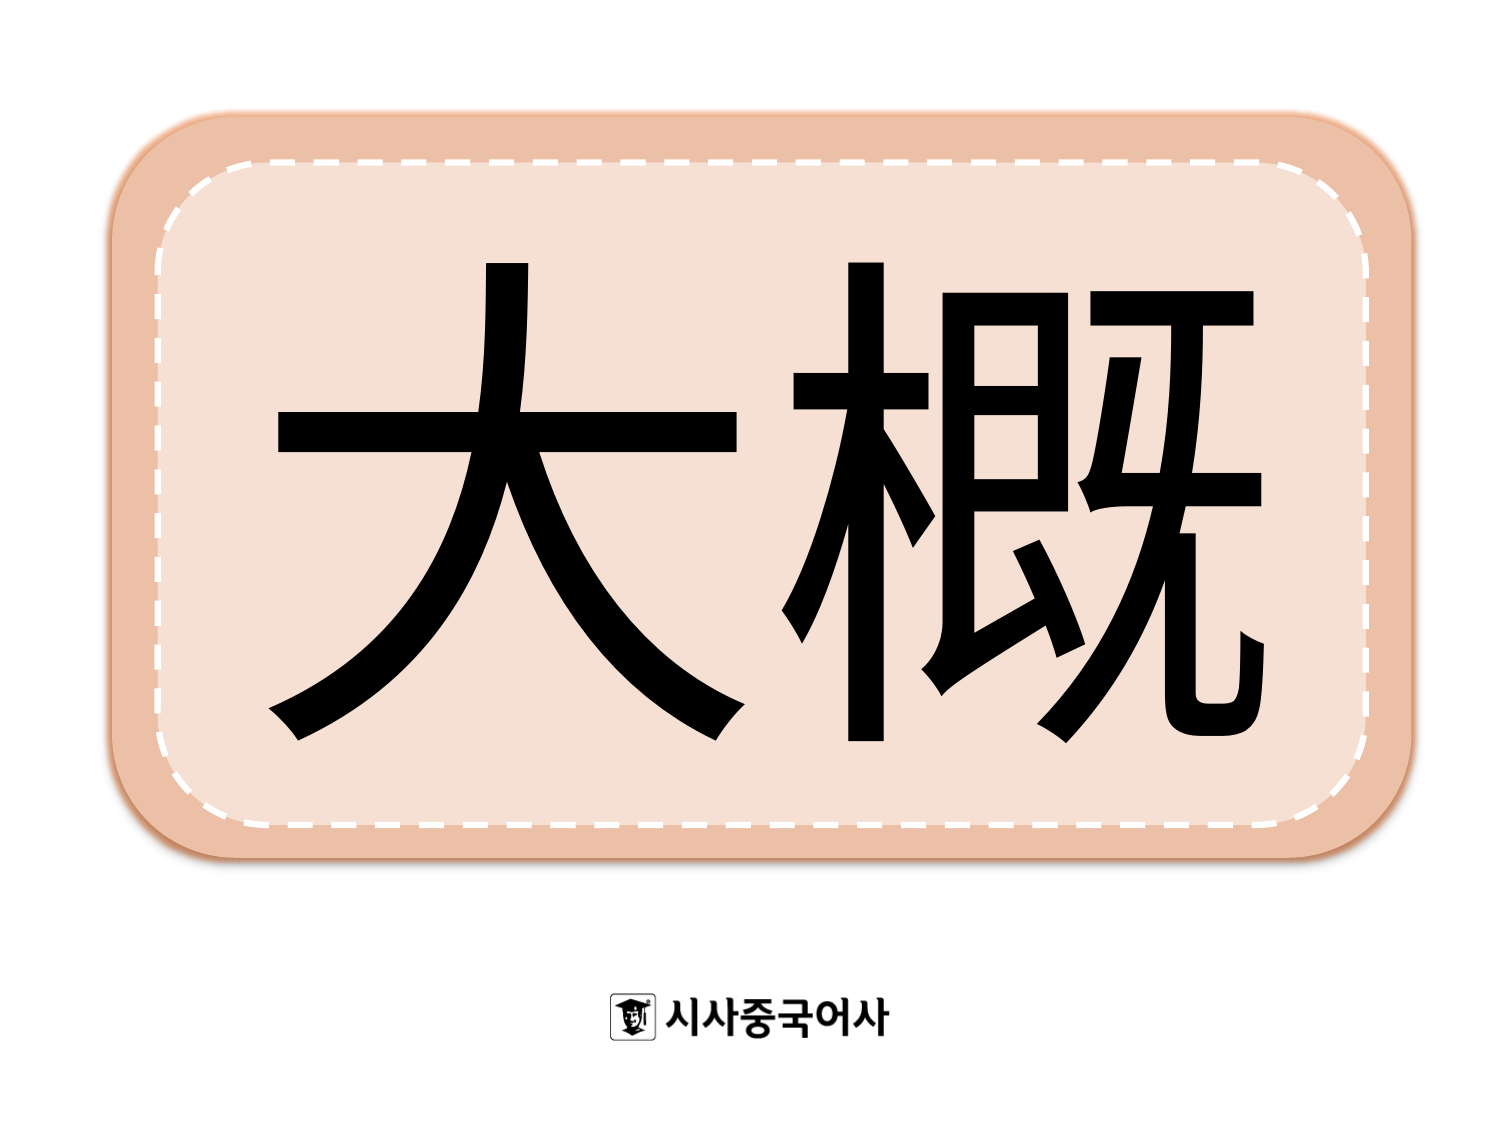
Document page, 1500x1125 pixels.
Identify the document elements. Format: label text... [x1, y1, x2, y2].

text_box 大概 [162, 160, 1371, 824]
picture [602, 987, 898, 1047]
